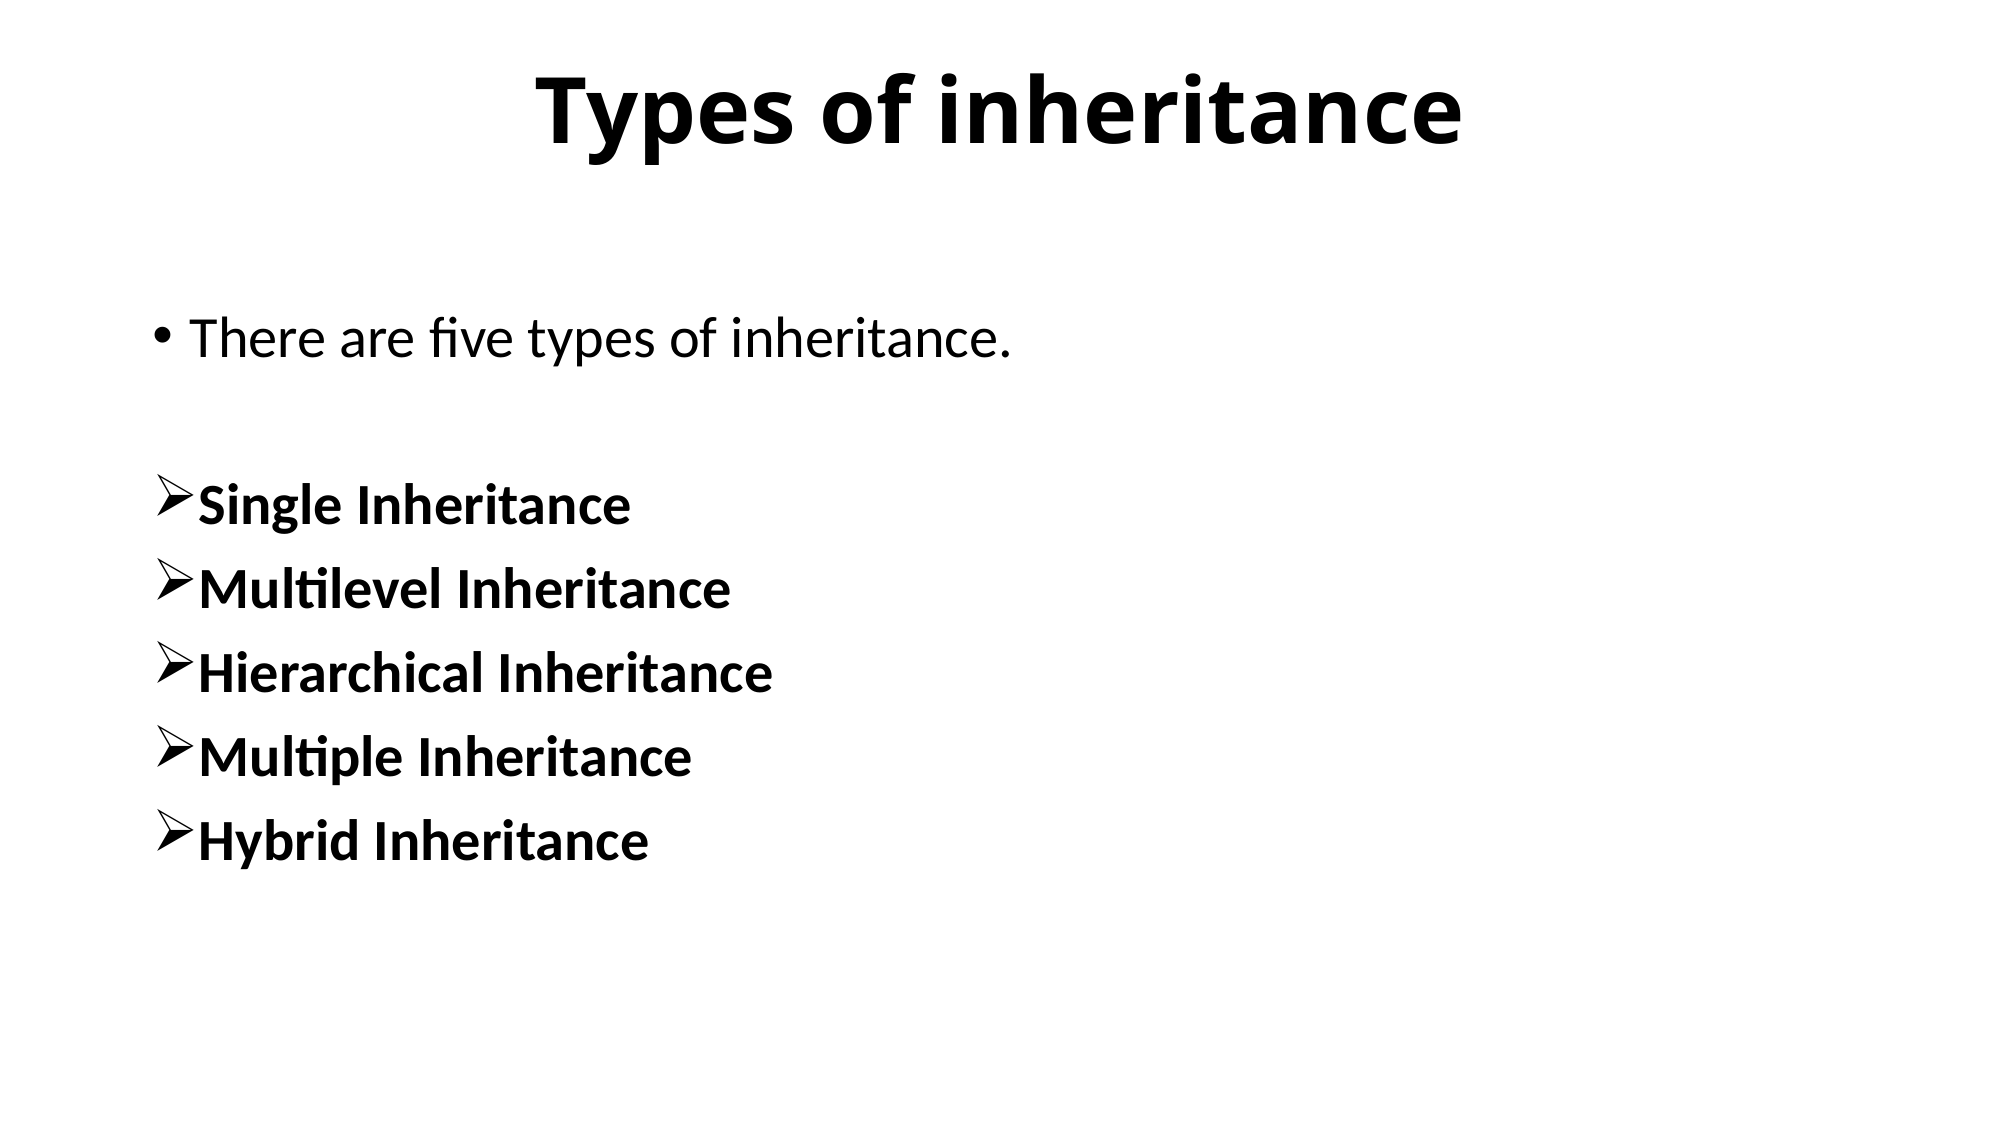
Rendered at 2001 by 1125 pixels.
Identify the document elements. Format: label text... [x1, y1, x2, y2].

title Types of inheritance [137, 59, 1863, 278]
list There are five types of inheritance. Single Inheritance Multilevel Inheritance Hierarchical Inheritance Multiple Inheritance Hybrid Inheritance [137, 299, 1863, 1014]
